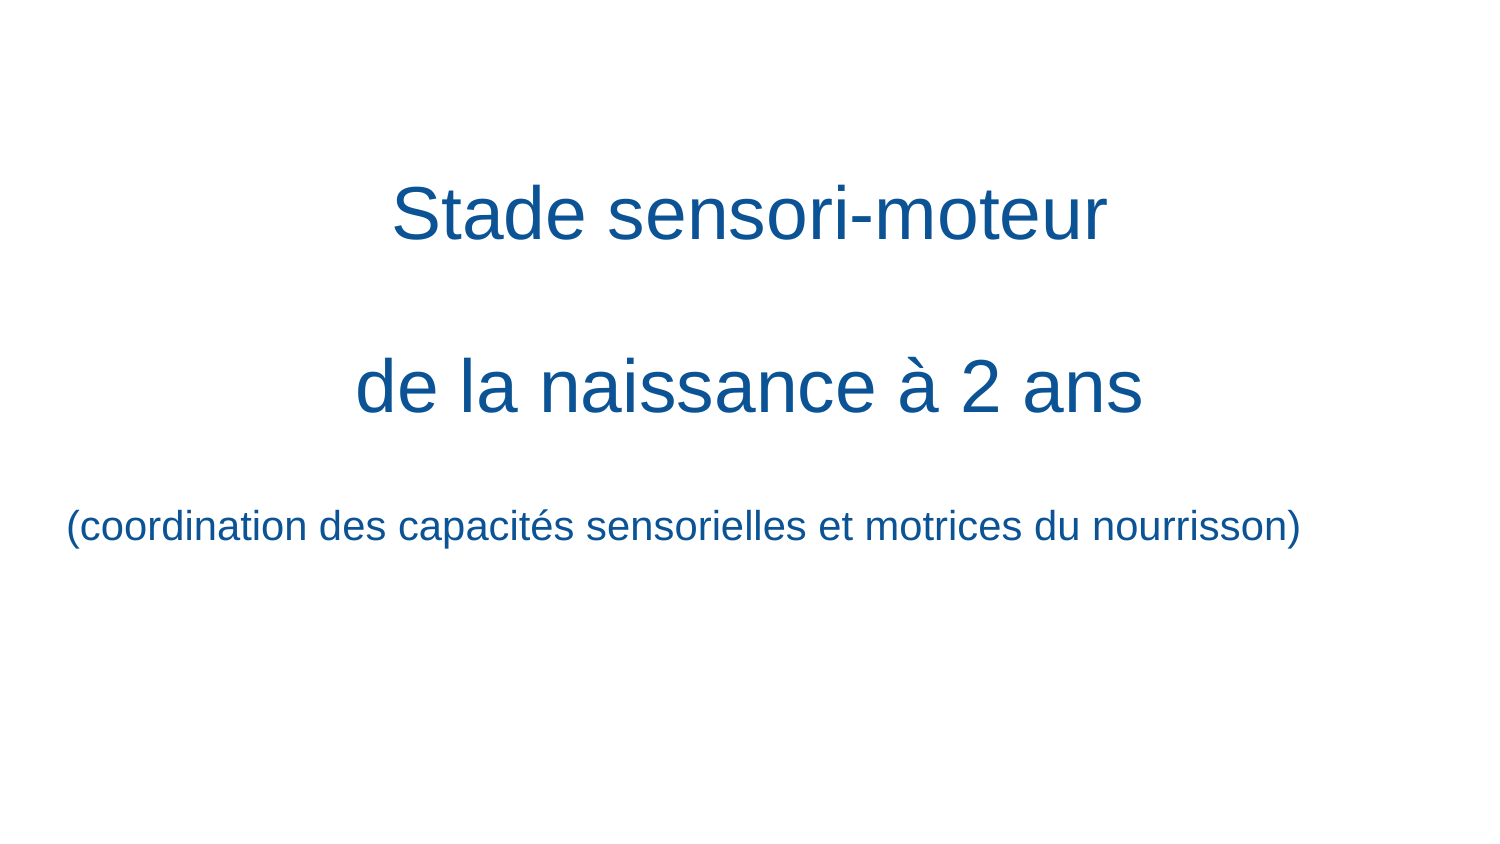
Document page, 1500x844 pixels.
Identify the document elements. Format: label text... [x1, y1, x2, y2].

list Stade sensori-moteur de la naissance à 2 ans (coordination des capacités sensorielles et motrices du nourrisson) [51, 82, 1449, 750]
